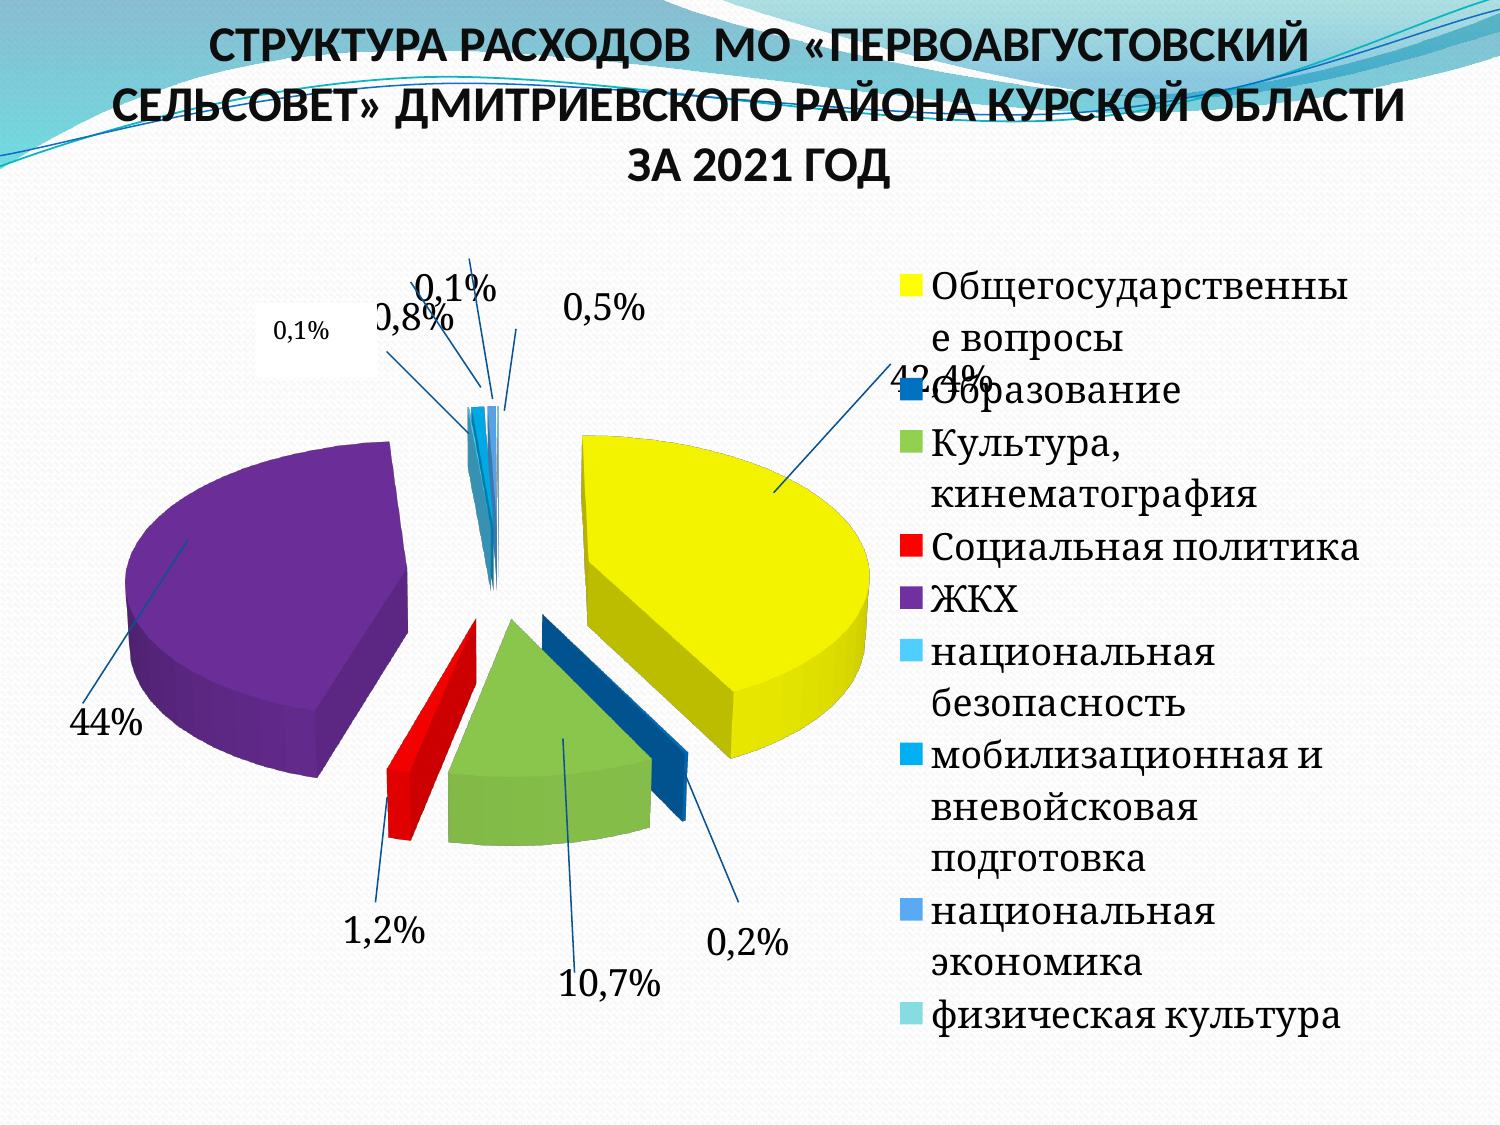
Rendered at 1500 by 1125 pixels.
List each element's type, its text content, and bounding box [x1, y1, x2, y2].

text_box Структура расходов МО «Первоавгустовский сельсовет» Дмитриевского района Курской области за 2021 год [84, 0, 1435, 200]
chart [34, 257, 1386, 1041]
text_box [386, 351, 469, 434]
